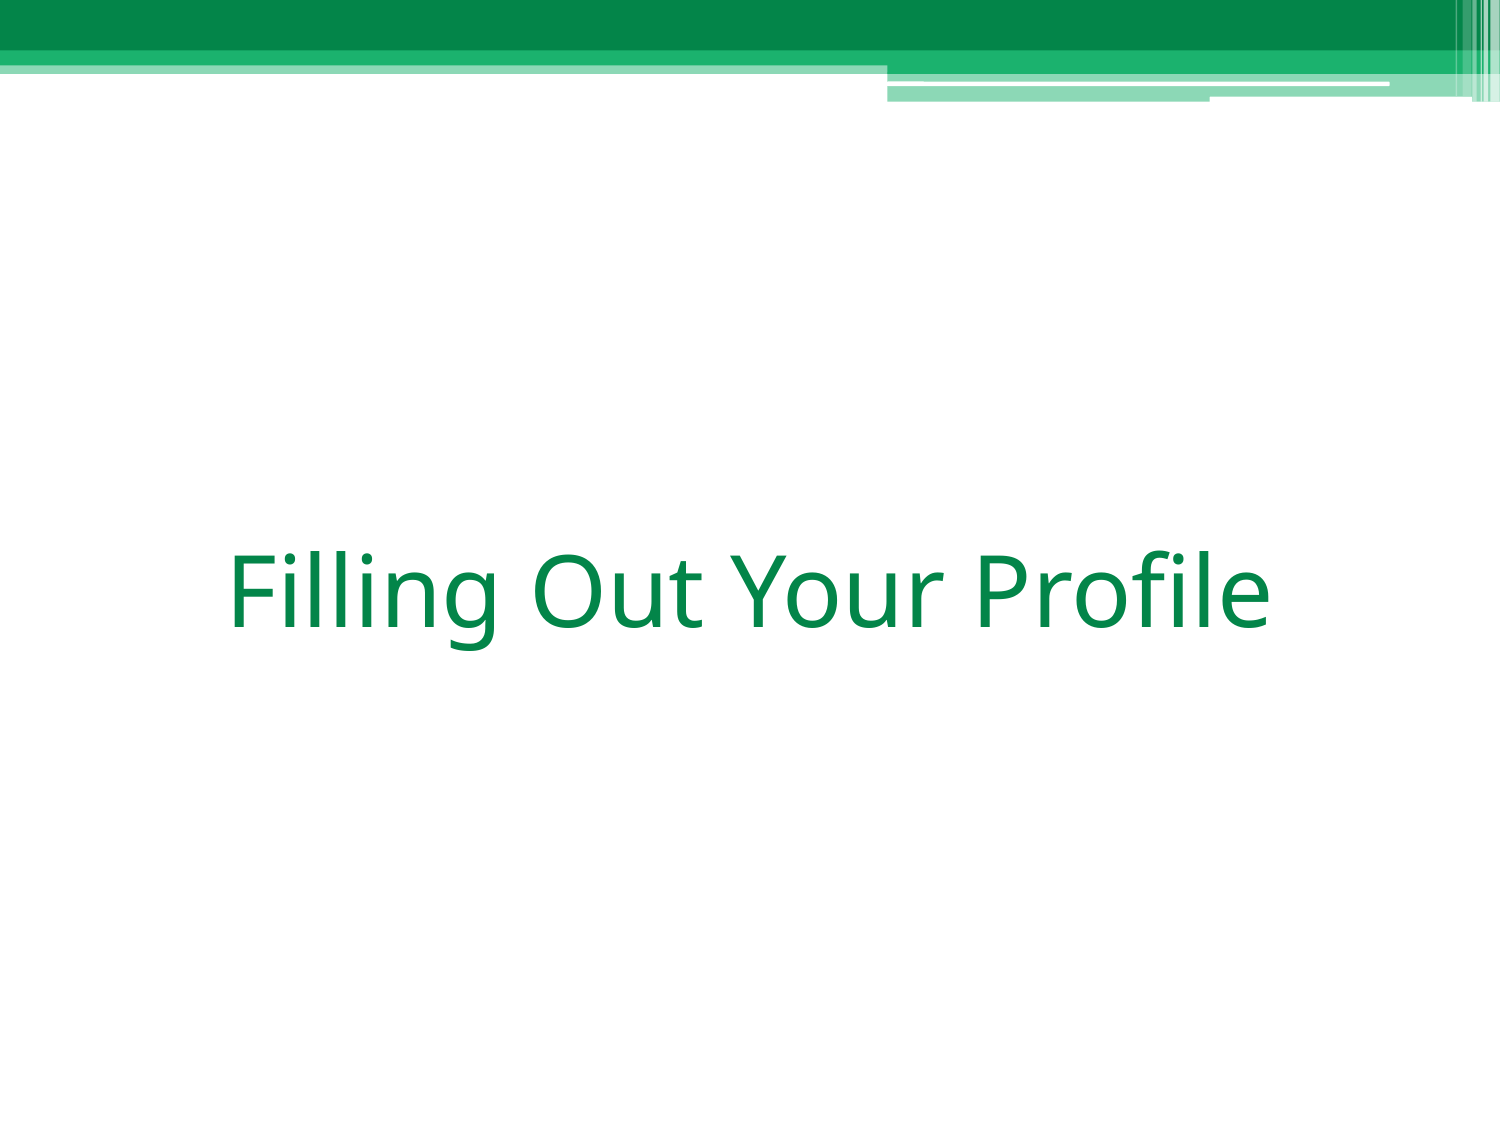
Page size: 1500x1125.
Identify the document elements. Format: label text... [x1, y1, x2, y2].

title Filling Out Your Profile [75, 500, 1425, 676]
